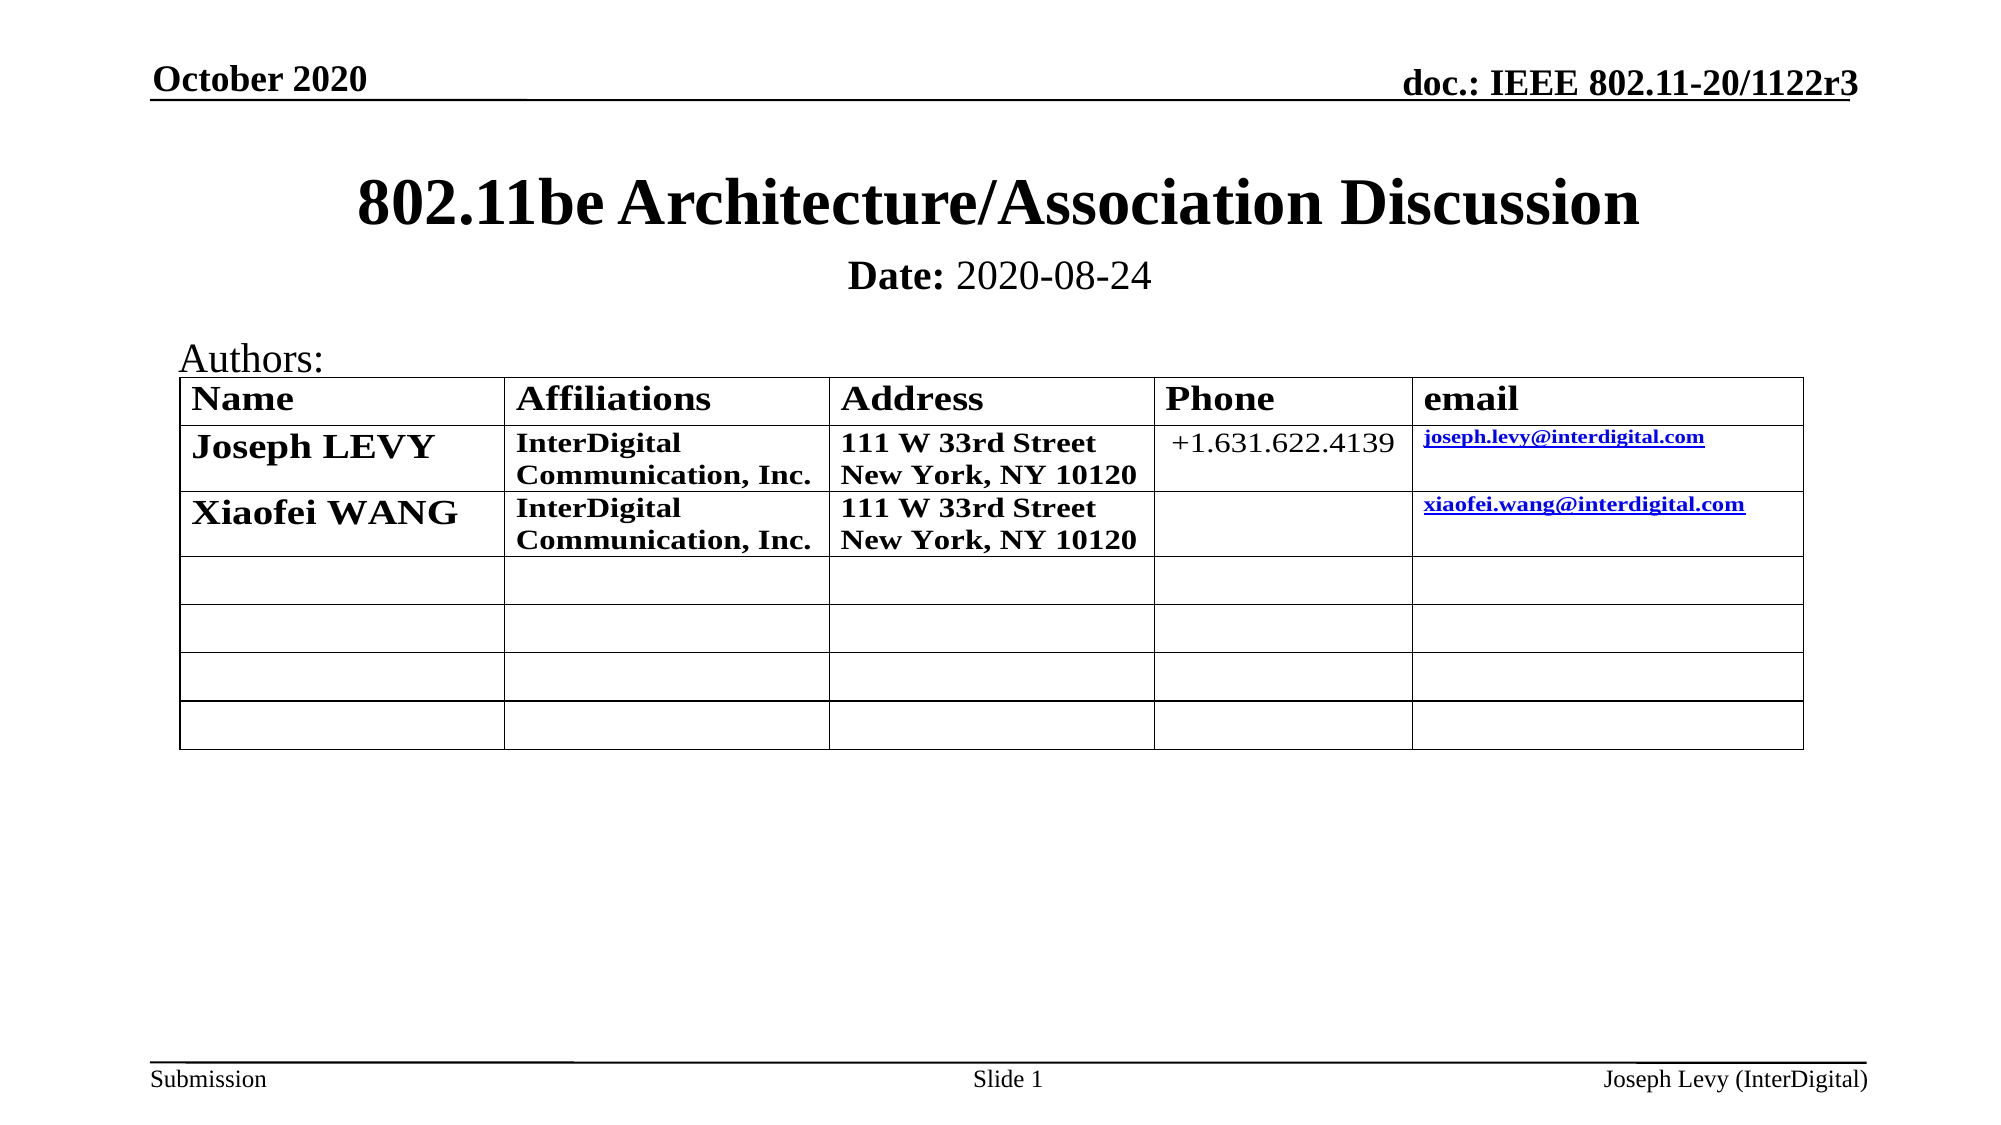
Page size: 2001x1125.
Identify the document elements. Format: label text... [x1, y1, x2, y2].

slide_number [152, 54, 563, 100]
subtitle Date: 2020-08-24 [299, 239, 1701, 319]
text_box Authors: [162, 323, 401, 377]
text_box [164, 376, 1851, 1035]
slide_number Slide 1 [950, 1061, 1067, 1123]
footer Joseph Levy (InterDigital) [1171, 1061, 1869, 1093]
title 802.11be Architecture/Association Discussion [149, 76, 1851, 319]
